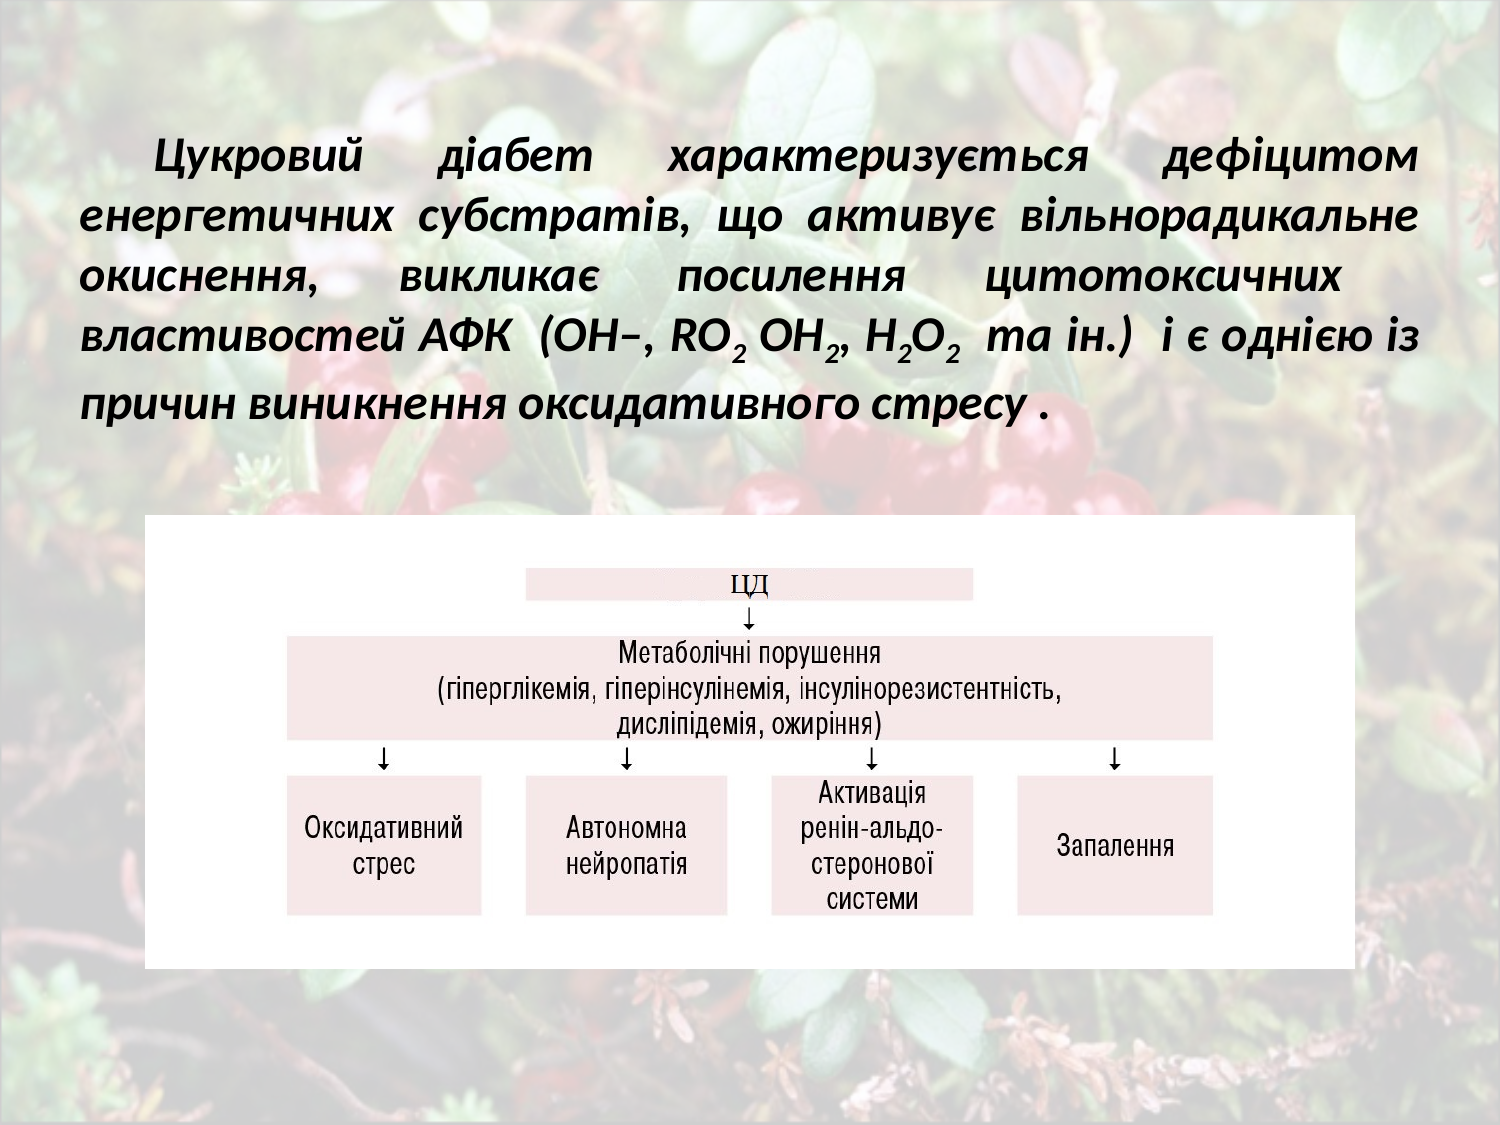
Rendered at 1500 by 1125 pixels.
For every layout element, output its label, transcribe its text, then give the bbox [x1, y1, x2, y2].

text_box Цукровий діабет характеризується дефіцитом енергетичних субстратів, що активує вільнорадикальне окиснення, викликає посилення цитотоксичних властивостей АФК (ОН–, RO2 OH2, H2O2 та ін.) і є однією із причин виникнення оксидативного стресу . [64, 113, 1436, 437]
picture [145, 514, 1355, 969]
